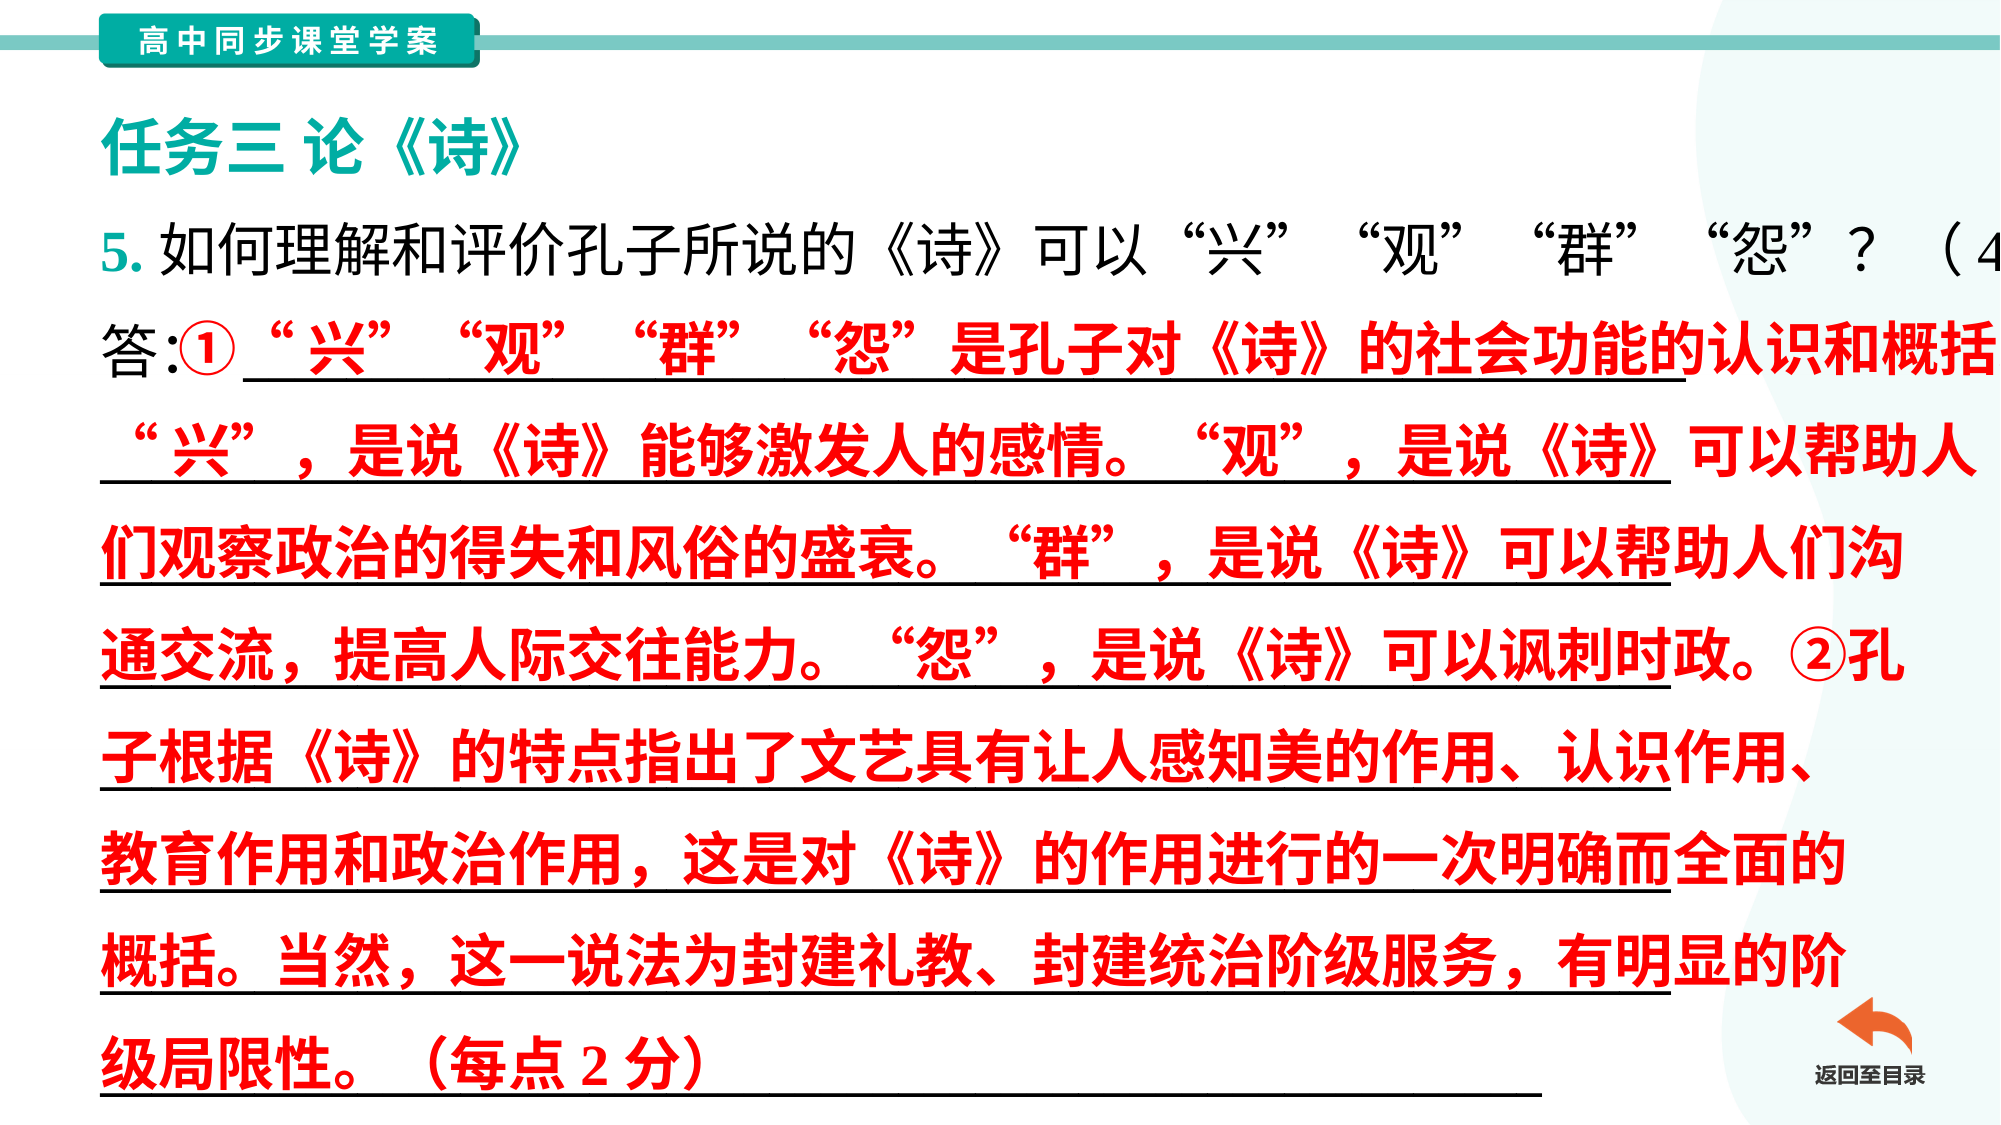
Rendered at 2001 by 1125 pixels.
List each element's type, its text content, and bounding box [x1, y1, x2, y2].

text_box 任务三 论《诗》 [100, 76, 1899, 181]
text_box ①“兴”“观”“群”“怨”是孔子对《诗》的社会功能的认识和概括。 “兴”，是说《诗》能够激发人的感情。“观”，是说《诗》可以帮助人 们观察政治的得失和风俗的盛衰。“群”，是说《诗》可以帮助人们沟 通交流，提高人际交往能力。“怨”，是说《诗》可以讽刺时政。②孔 子根据《诗》的特点指出了文艺具有让人感知美的作用、认识作用、 教育作用和政治作用，这是对《诗》的作用进行的一次明确而全面的 概括。当然，这一说法为封建礼教、封建统治阶级服务，有明显的阶 级局限性。（每点2分） [100, 279, 1899, 1097]
text_box 5.如何理解和评价孔子所说的《诗》可以“兴”“观”“群”“怨”？（4分） 答： ________________________________________________________ _____________________________________________________________ _____________________________________________________________ _____________________________________________________________ _____________________________________________________________ _____________________________________________________________ _____________________________________________________________ ________________________________________________________ [100, 181, 1899, 279]
picture [0, 0, 2000, 1125]
